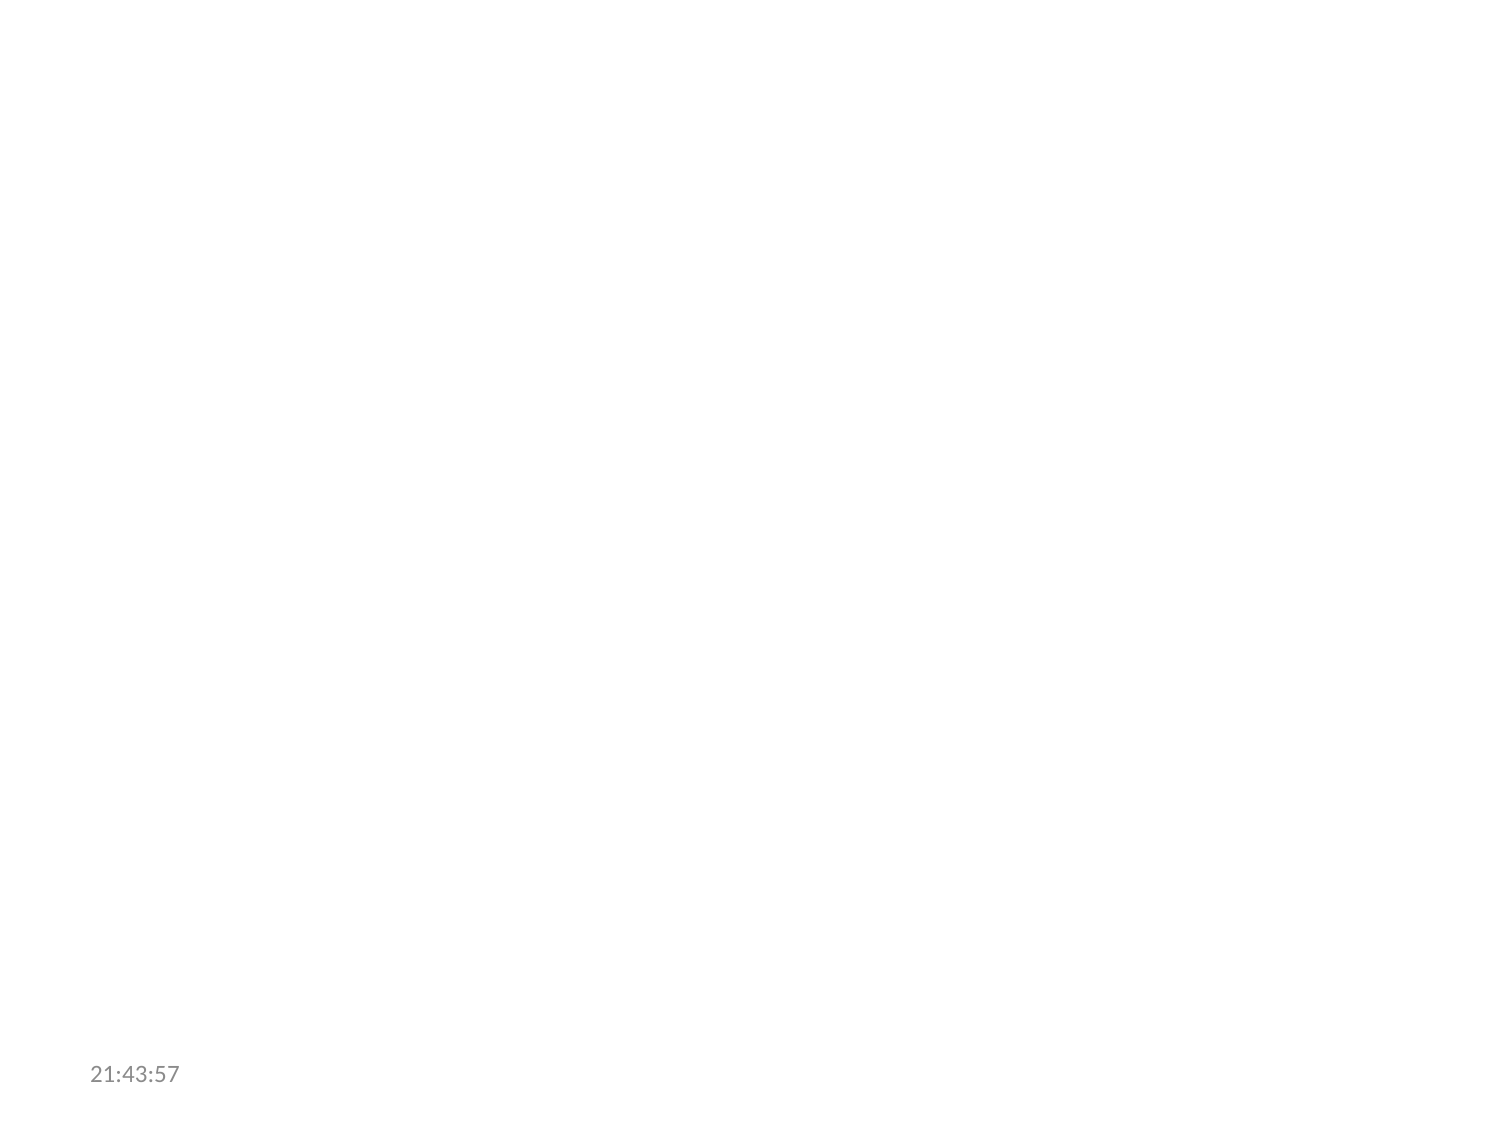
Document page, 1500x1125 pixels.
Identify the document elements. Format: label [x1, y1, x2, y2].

slide_number [75, 1042, 425, 1103]
